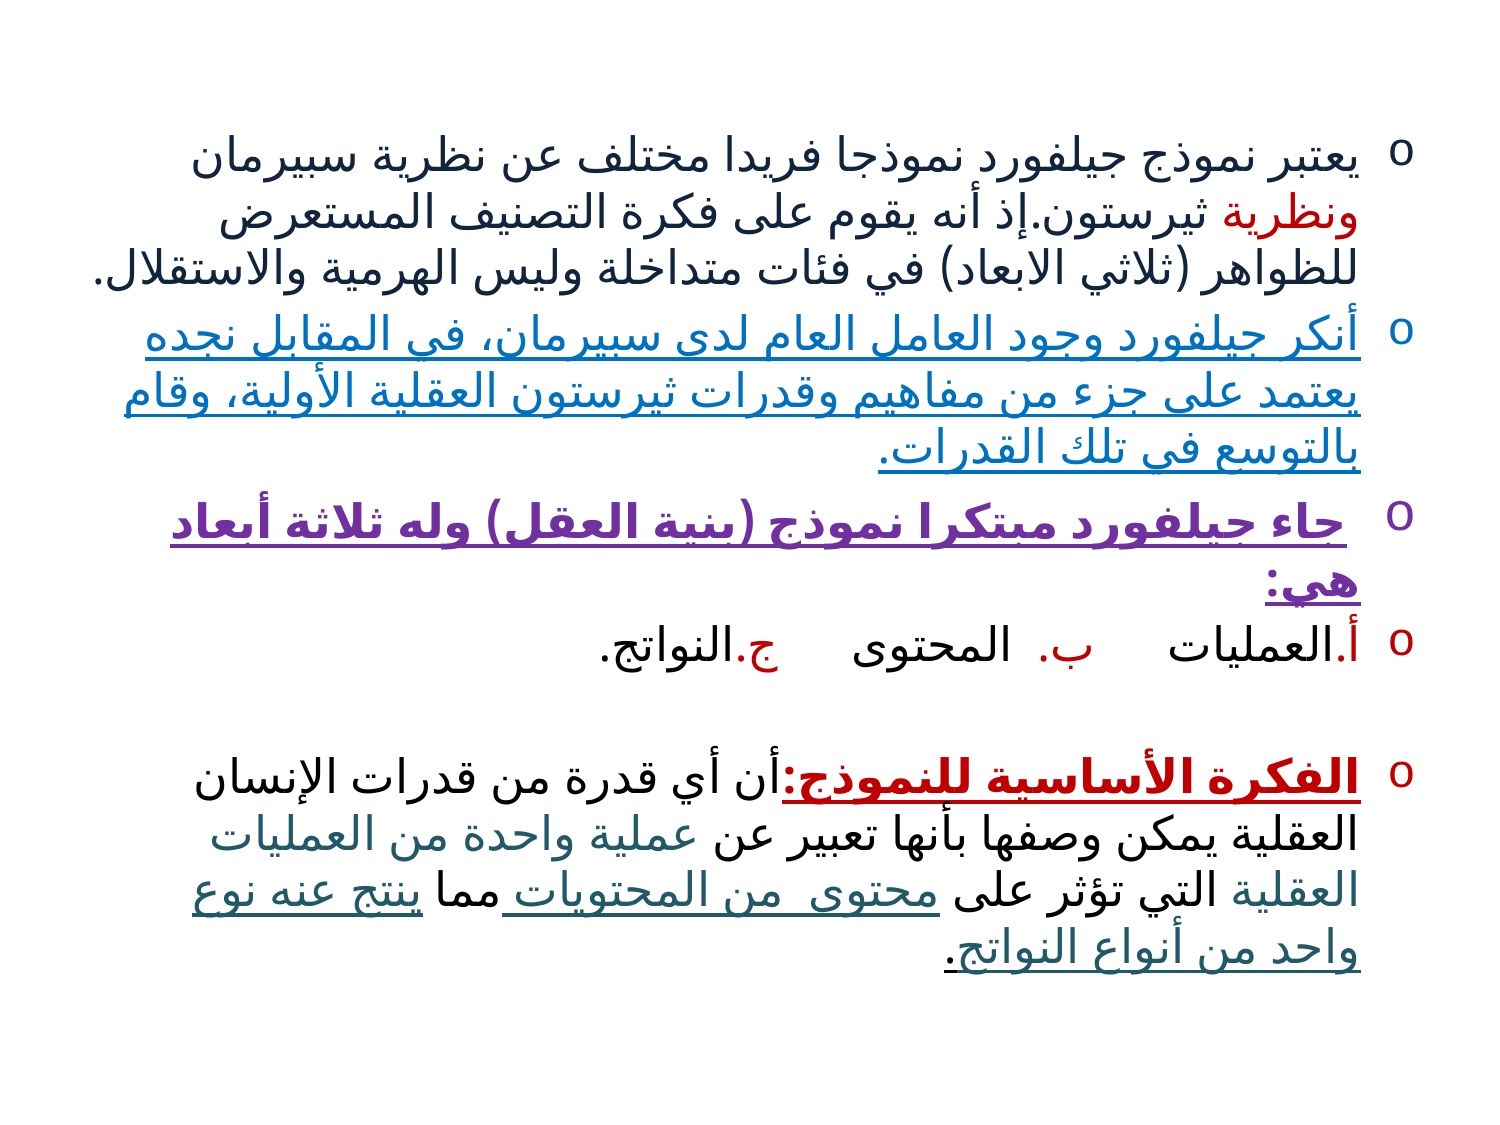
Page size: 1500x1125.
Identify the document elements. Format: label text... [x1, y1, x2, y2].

list يعتبر نموذج جيلفورد نموذجا فريدا مختلف عن نظرية سبيرمان ونظرية ثيرستون.إذ أنه يقوم على فكرة التصنيف المستعرض للظواهر (ثلاثي الابعاد) في فئات متداخلة وليس الهرمية والاستقلال. أنكر جيلفورد وجود العامل العام لدى سبيرمان، في المقابل نجده يعتمد على جزء من مفاهيم وقدرات ثيرستون العقلية الأولية، وقام بالتوسع في تلك القدرات. جاء جيلفورد مبتكرا نموذج (بنية العقل) وله ثلاثة أبعاد هي: أ.العمليات ب. المحتوى ج.النواتج. الفكرة الأساسية للنموذج:أن أي قدرة من قدرات الإنسان العقلية يمكن وصفها بأنها تعبير عن عملية واحدة من العمليات العقلية التي تؤثر على محتوى من المحتويات مما ينتج عنه نوع واحد من أنواع النواتج. [75, 117, 1425, 1005]
